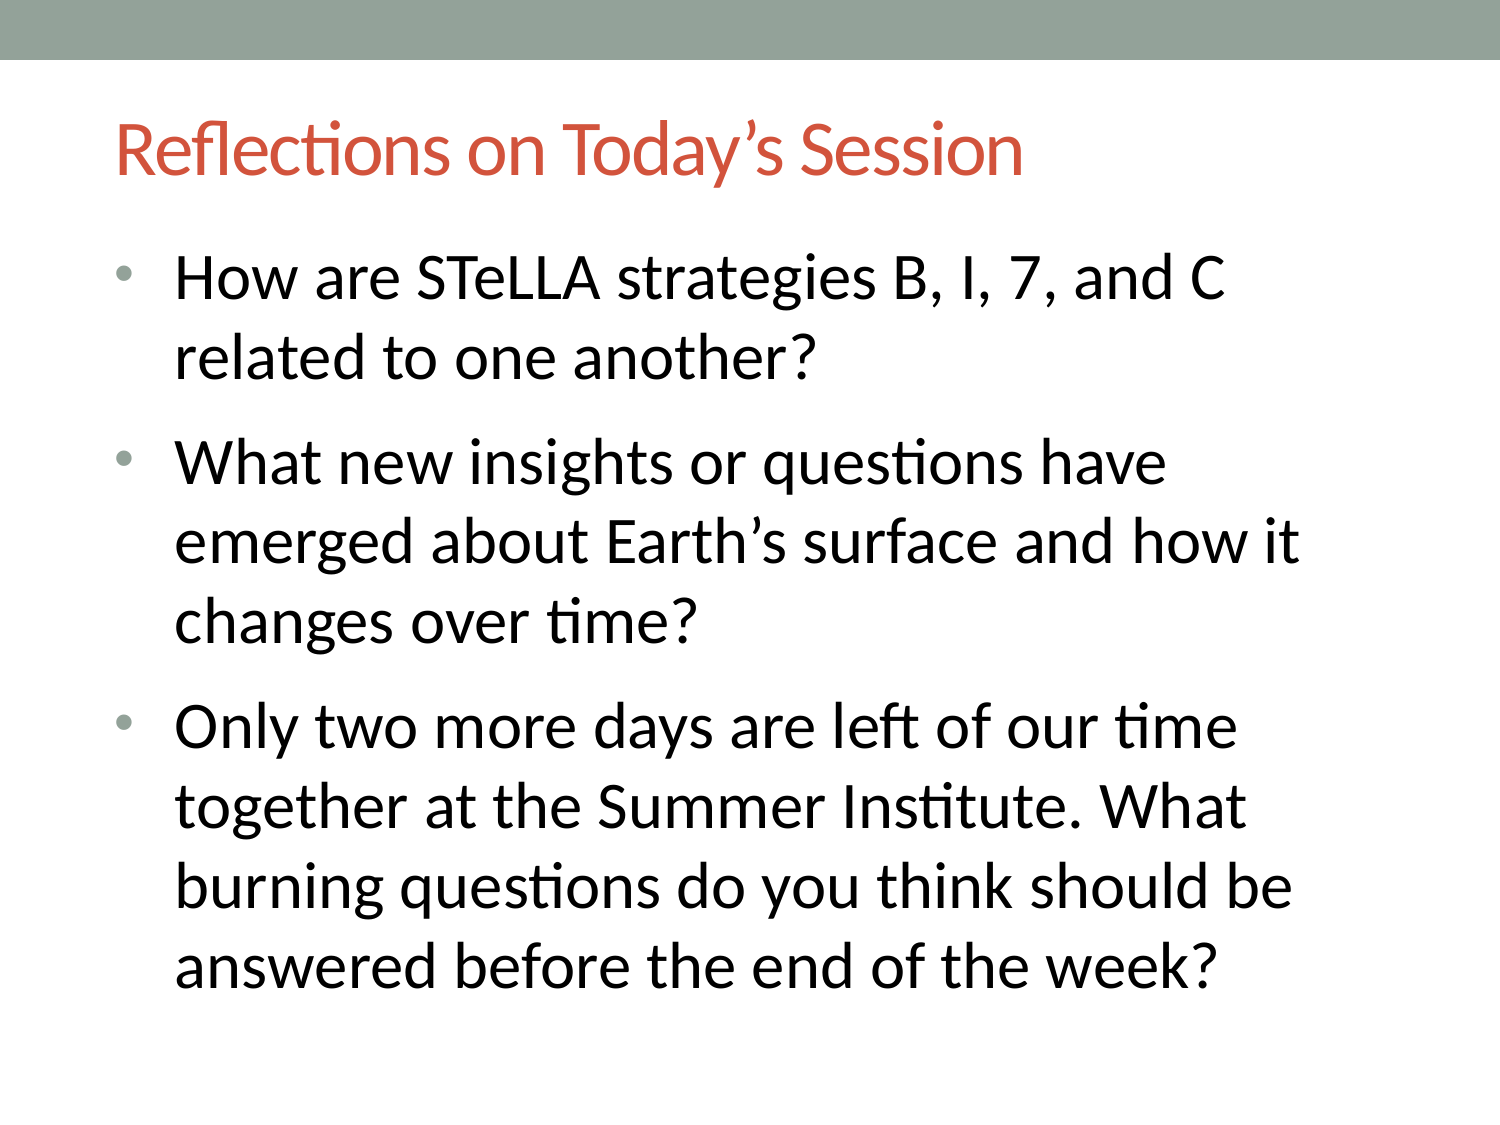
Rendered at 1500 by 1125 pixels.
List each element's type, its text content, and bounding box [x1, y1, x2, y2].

list How are STeLLA strategies B, I, 7, and C related to one another? What new insights or questions have emerged about Earth’s surface and how it changes over time? Only two more days are left of our time together at the Summer Institute. What burning questions do you think should be answered before the end of the week? [99, 224, 1425, 1063]
title Reflections on Today’s Session [99, 50, 1463, 238]
